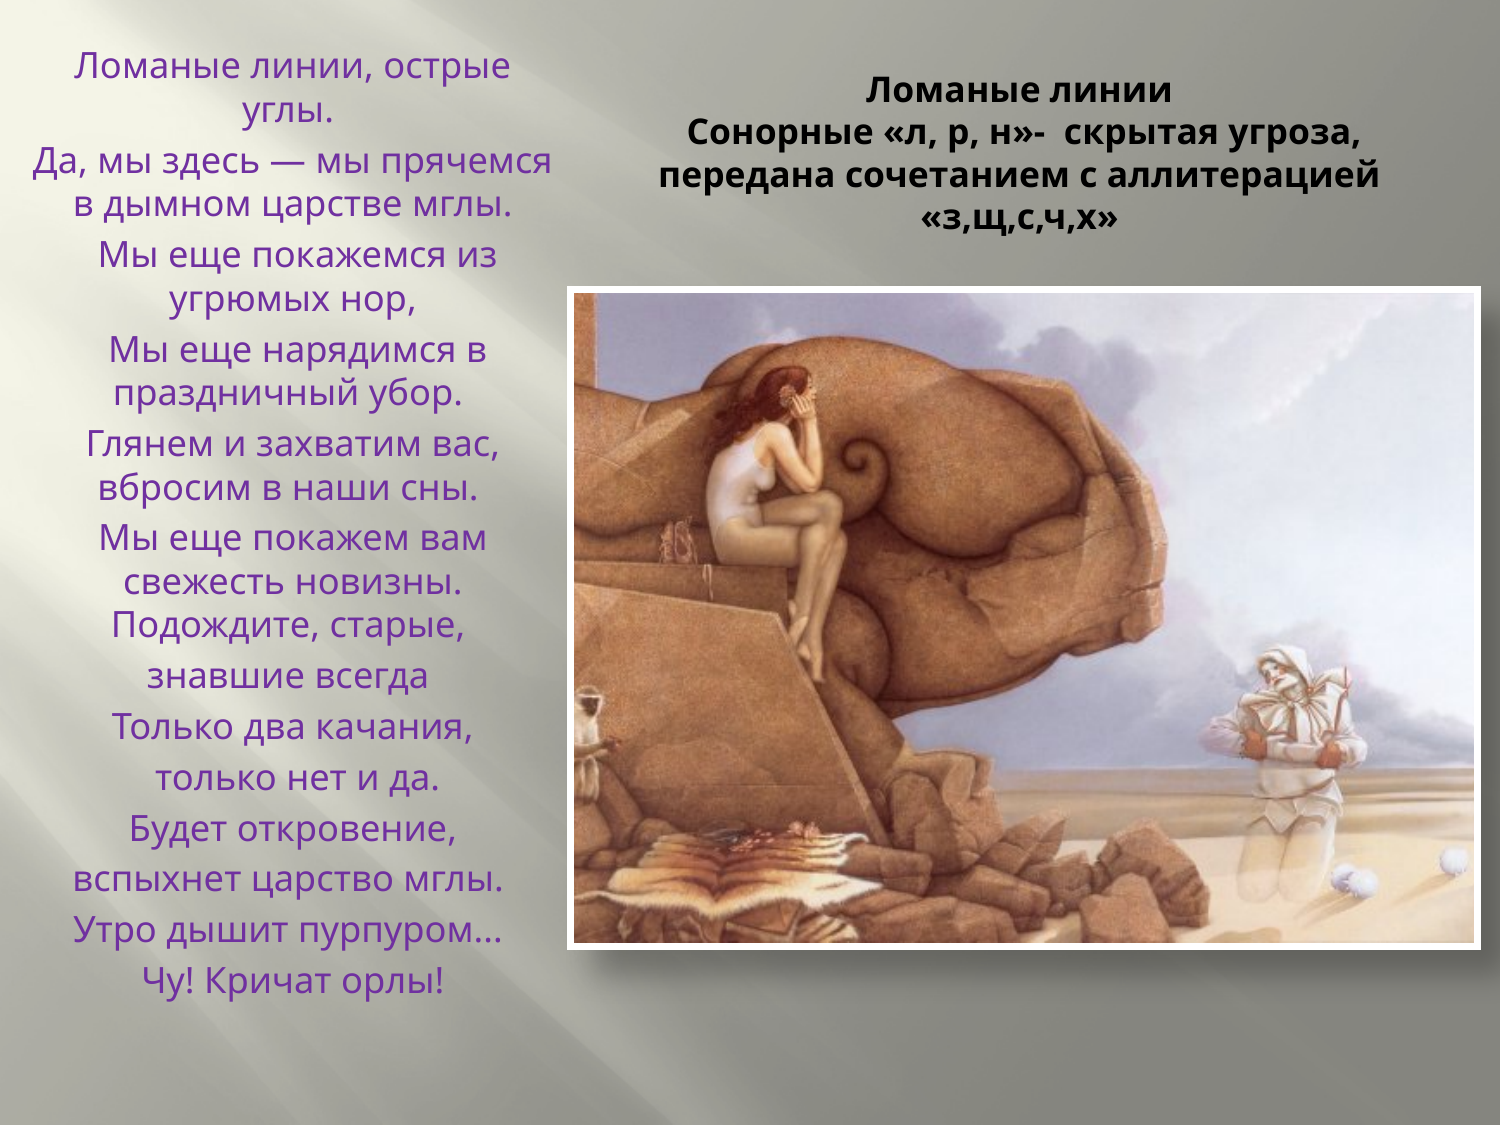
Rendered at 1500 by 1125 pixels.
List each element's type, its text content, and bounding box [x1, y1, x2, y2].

list Ломаные линии, острые углы. Да, мы здесь — мы прячемся в дымном царстве мглы. Мы еще покажемся из угрюмых нор, Мы еще нарядимся в праздничный убор. Глянем и захватим вас, вбросим в наши сны. Мы еще покажем вам свежесть новизны. Подождите, старые, знавшие всегда Только два качания, только нет и да. Будет откровение, вспыхнет царство мглы. Утро дышит пурпуром... Чу! Кричат орлы! [23, 35, 563, 1090]
picture [573, 292, 1475, 944]
title Ломаные линии Сонорные «л, р, н»- скрытая угроза, передана сочетанием с аллитерацией «з,щ,с,ч,х» [609, 58, 1430, 280]
